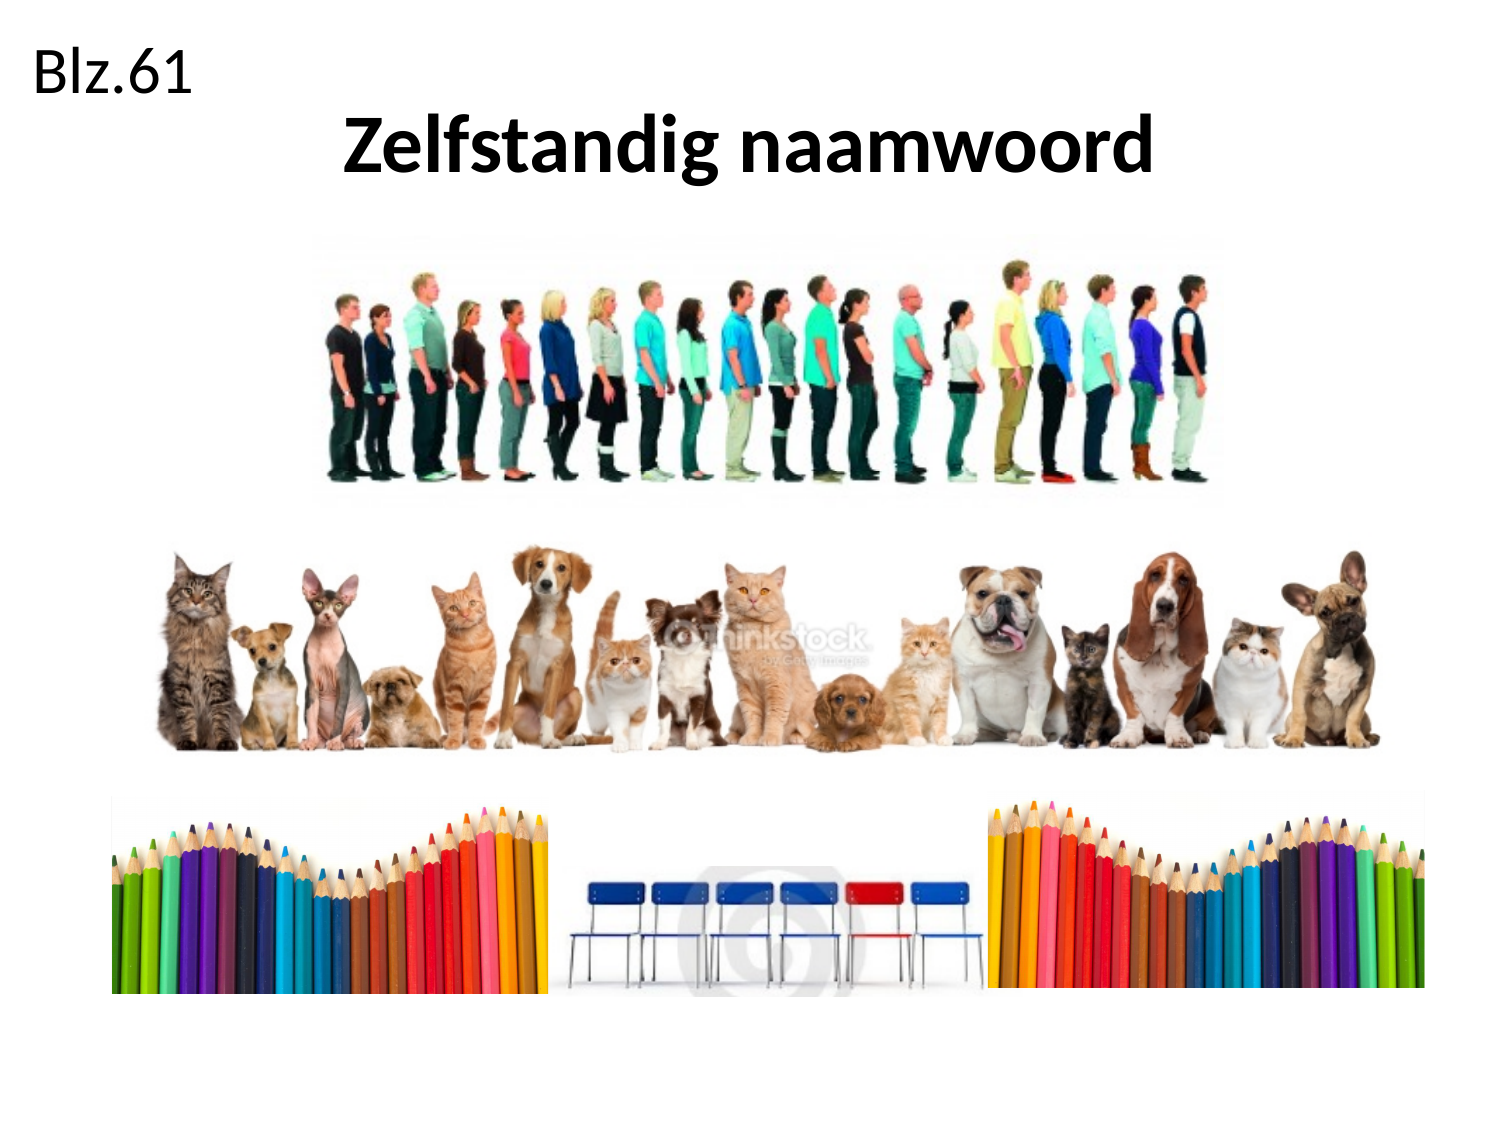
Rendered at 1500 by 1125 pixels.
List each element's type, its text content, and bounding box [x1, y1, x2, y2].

text_box Blz.61 [17, 19, 313, 110]
picture [110, 790, 1426, 997]
picture [110, 233, 1426, 767]
title Zelfstandig naamwoord [75, 45, 1425, 233]
